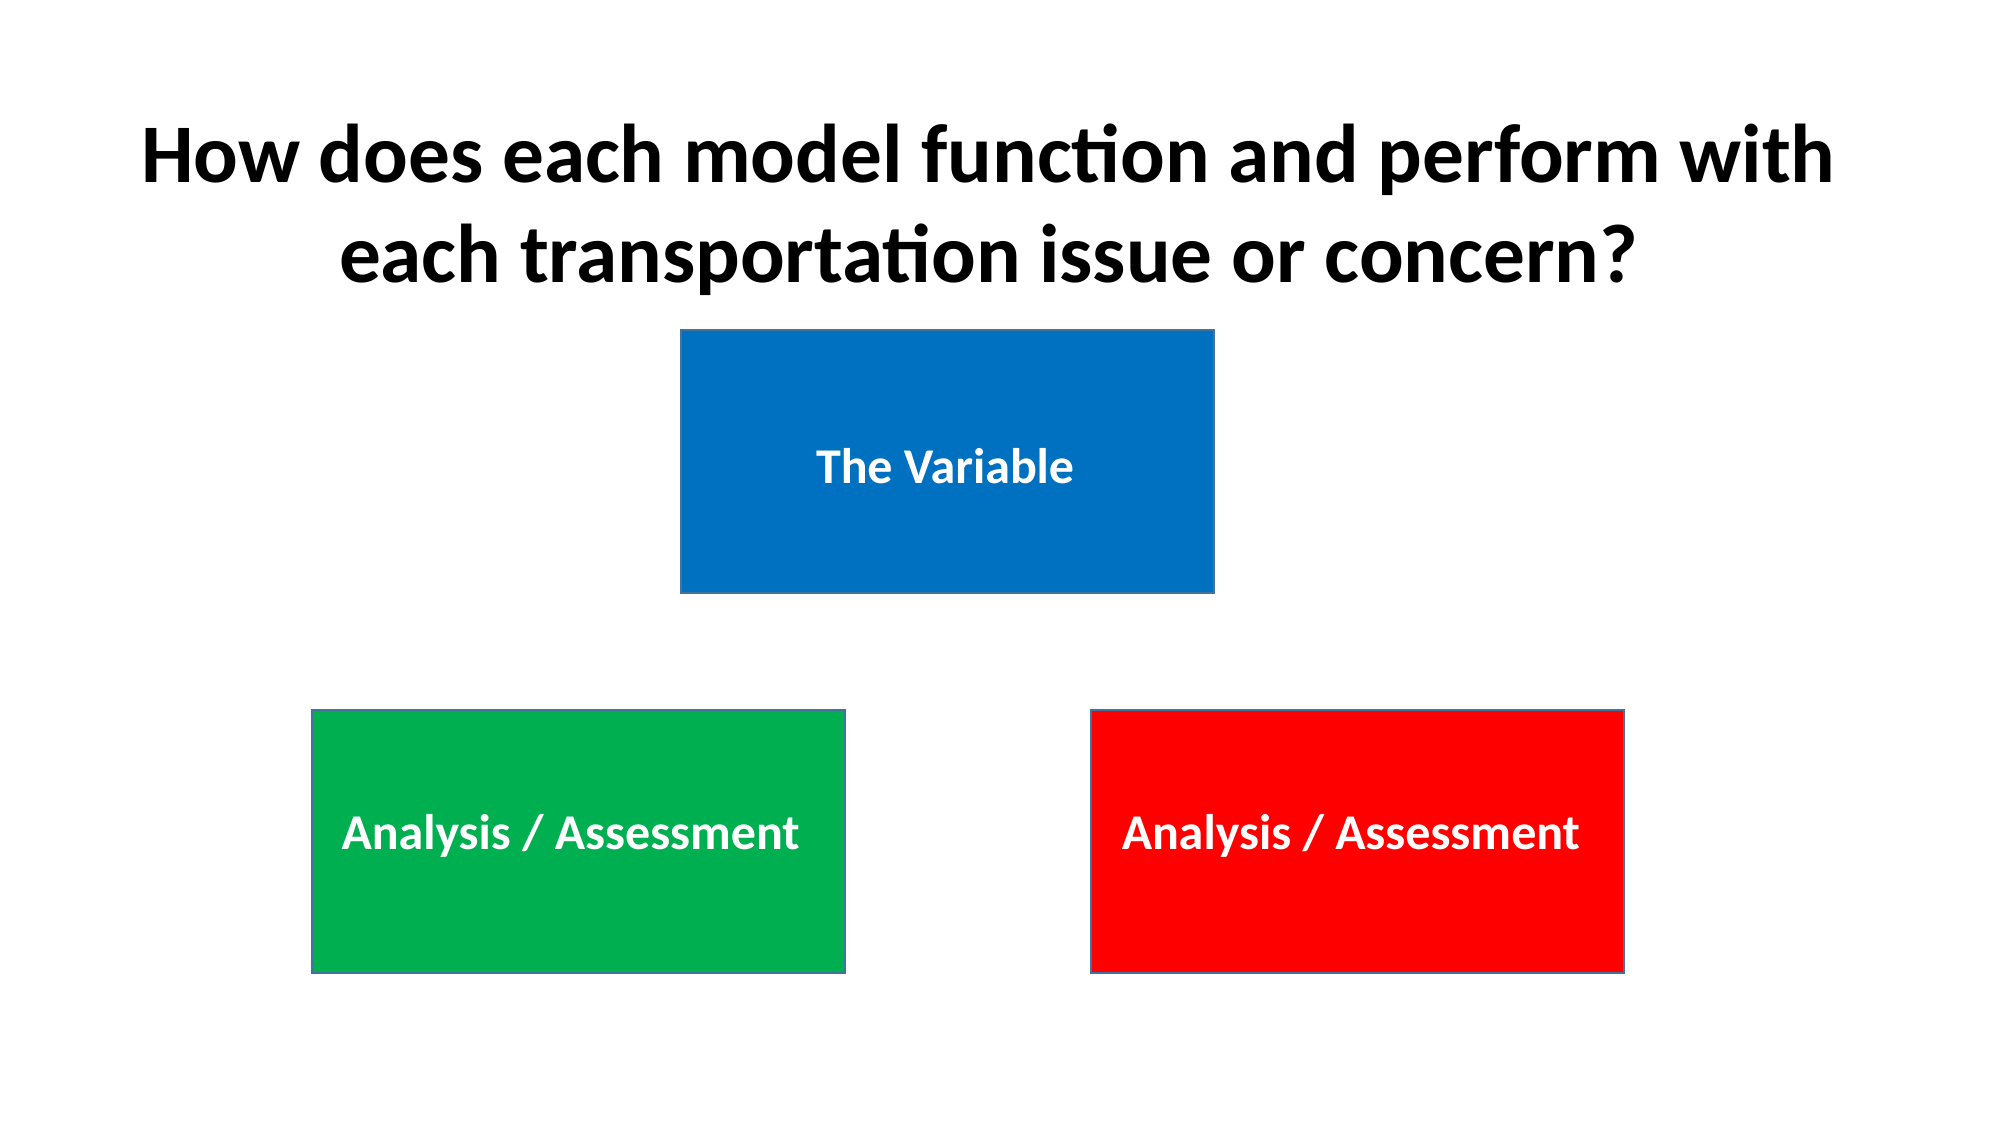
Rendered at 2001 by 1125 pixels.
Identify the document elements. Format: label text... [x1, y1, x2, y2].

text_box The Variable [801, 425, 1134, 501]
text_box [1090, 709, 1625, 974]
text_box [311, 709, 846, 974]
text_box [680, 329, 1215, 594]
text_box Analysis / Assessment [326, 792, 829, 868]
text_box How does each model function and perform with each transportation issue or concern? [125, 91, 1853, 307]
text_box Analysis / Assessment [1107, 792, 1609, 868]
